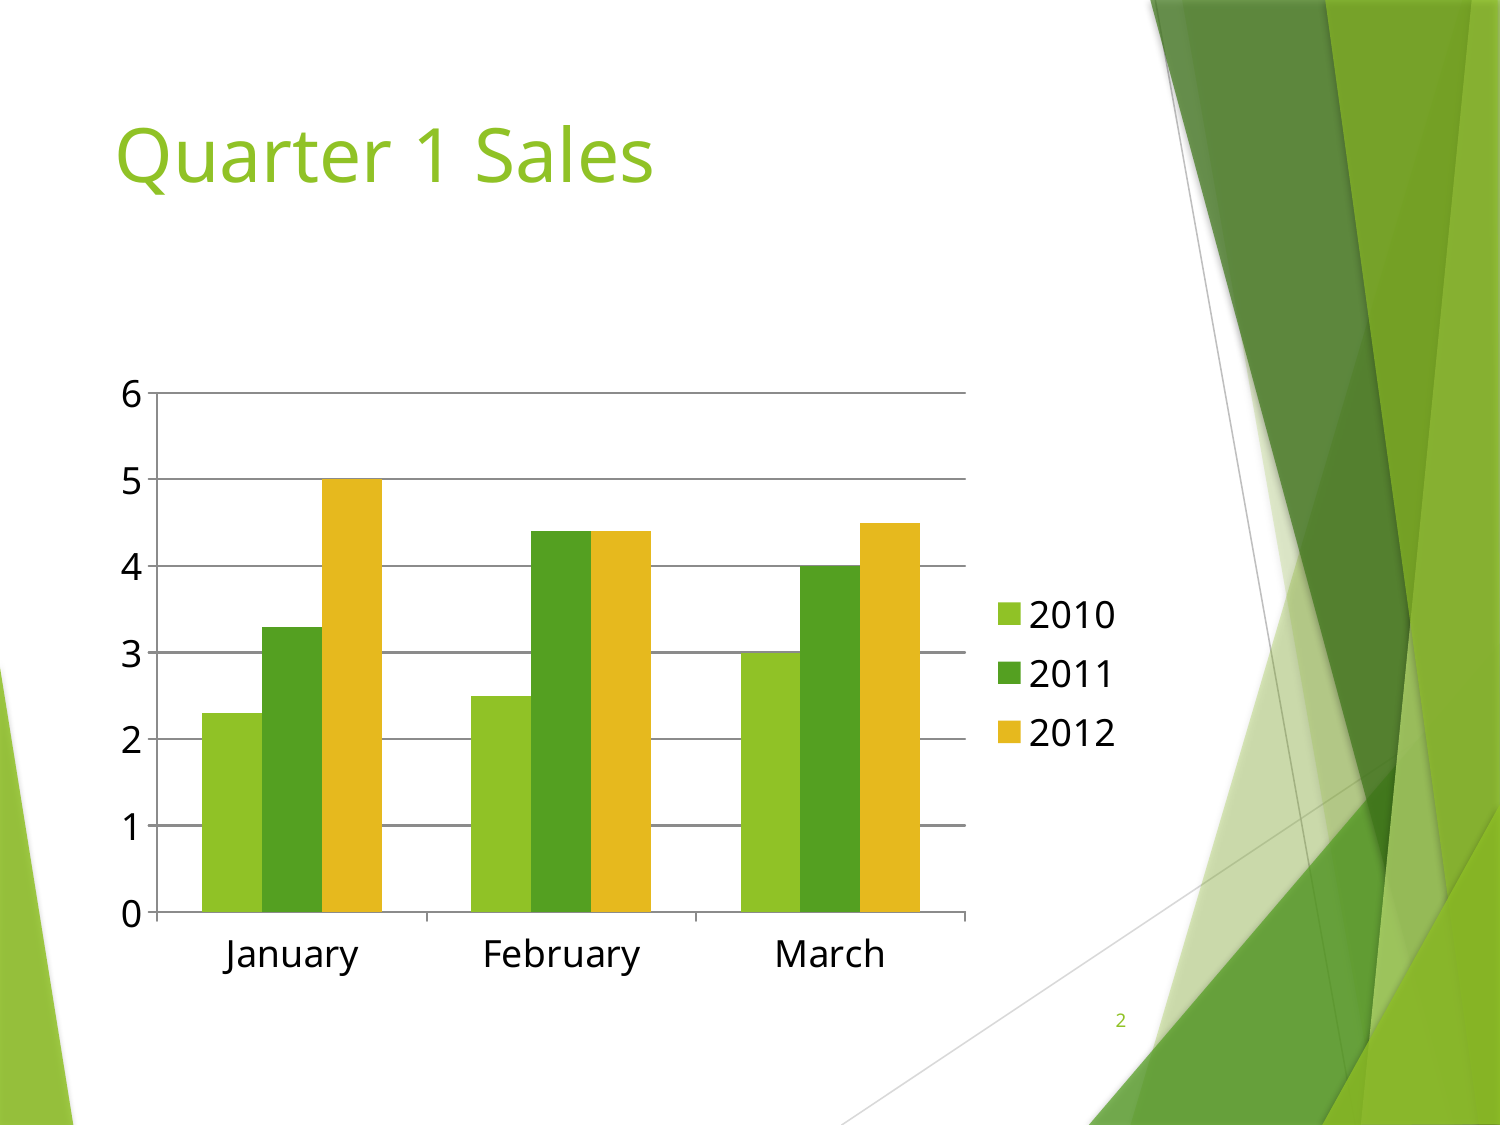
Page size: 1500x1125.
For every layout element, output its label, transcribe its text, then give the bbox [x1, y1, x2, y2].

slide_number 2 [1057, 999, 1142, 1051]
title Quarter 1 Sales [99, 99, 1142, 317]
chart [99, 353, 1142, 992]
